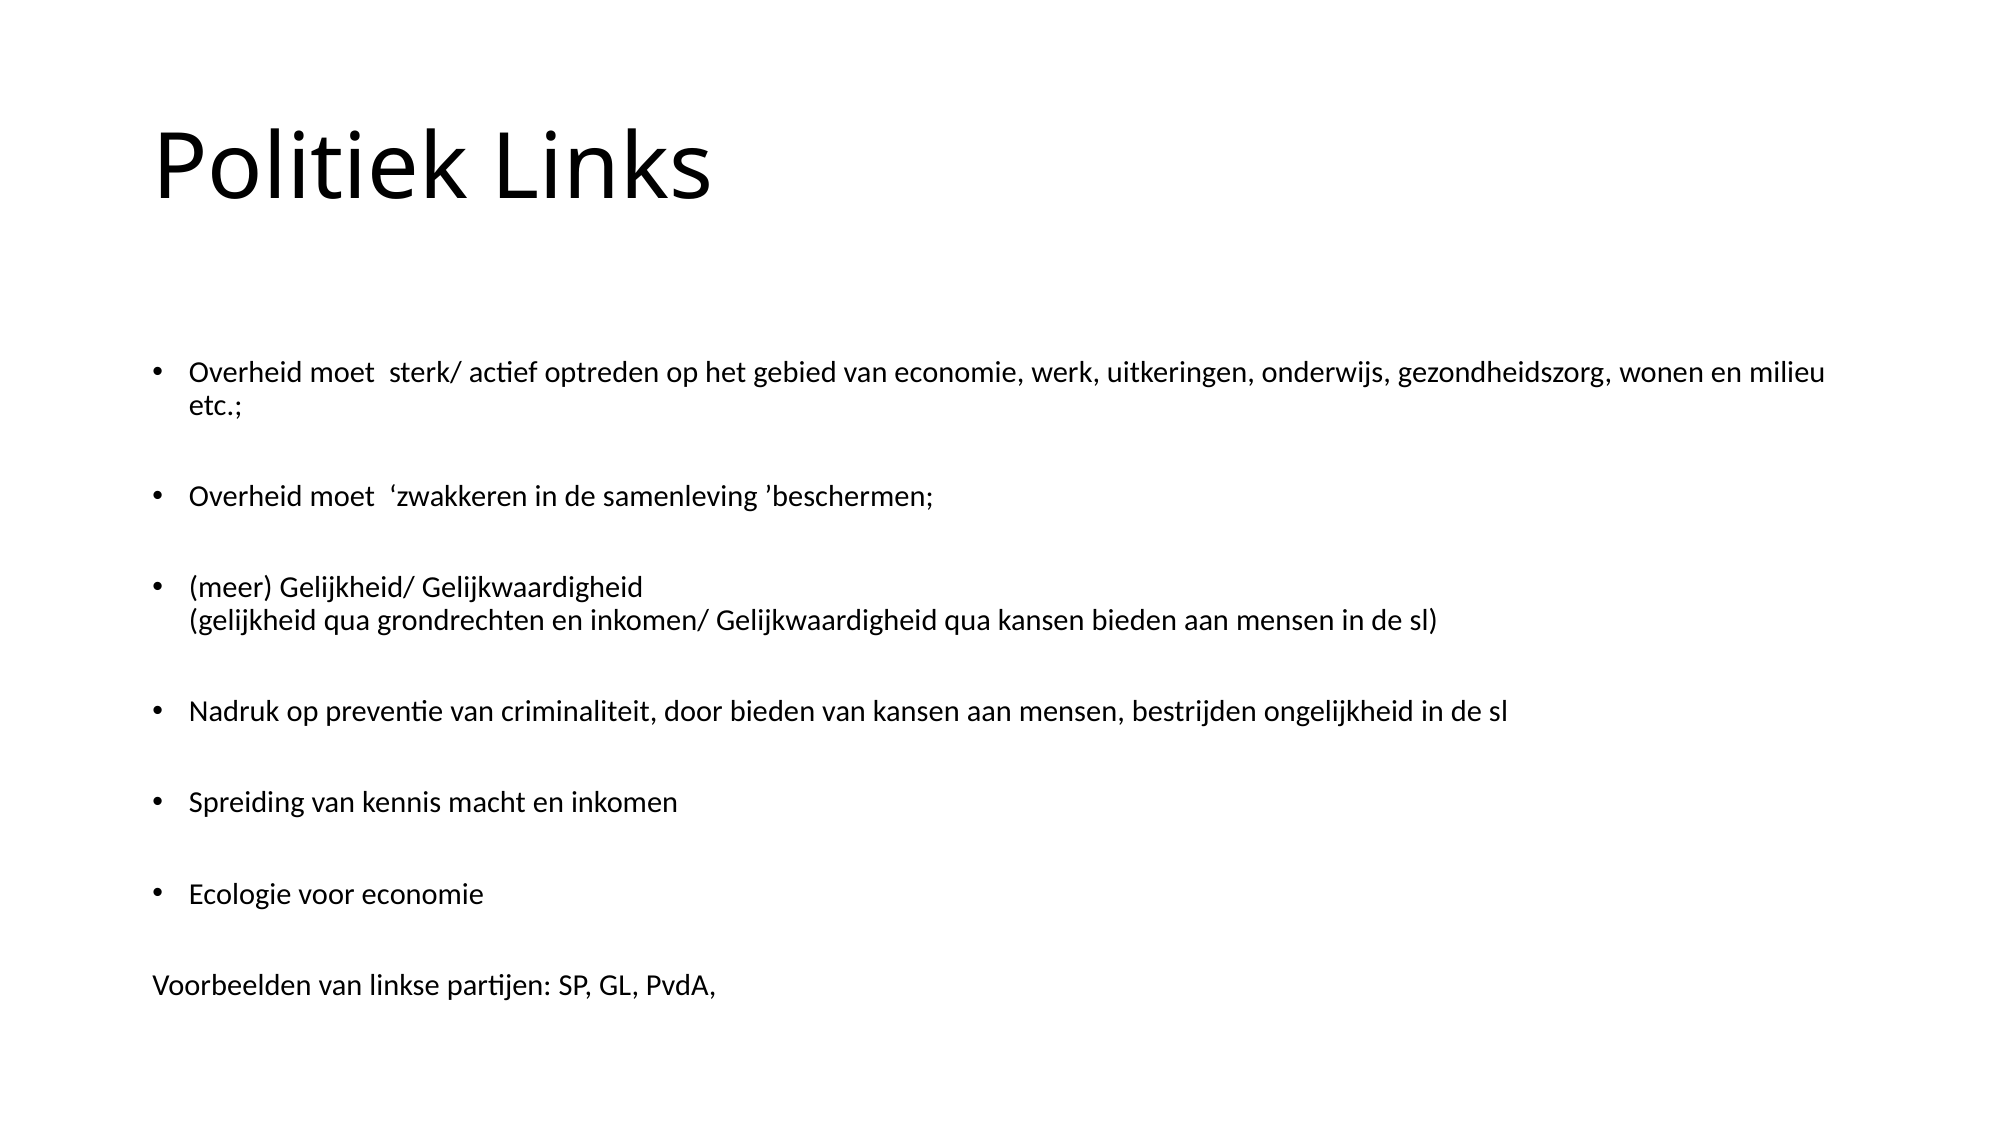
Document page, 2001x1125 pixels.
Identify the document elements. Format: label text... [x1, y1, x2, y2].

title Politiek Links [137, 59, 1863, 278]
list Overheid moet sterk/ actief optreden op het gebied van economie, werk, uitkeringen, onderwijs, gezondheidszorg, wonen en milieu etc.; Overheid moet ‘zwakkeren in de samenleving ’beschermen; (meer) Gelijkheid/ Gelijkwaardigheid (gelijkheid qua grondrechten en inkomen/ Gelijkwaardigheid qua kansen bieden aan mensen in de sl) Nadruk op preventie van criminaliteit, door bieden van kansen aan mensen, bestrijden ongelijkheid in de sl Spreiding van kennis macht en inkomen Ecologie voor economie Voorbeelden van linkse partijen: SP, GL, PvdA, [137, 299, 1863, 1014]
